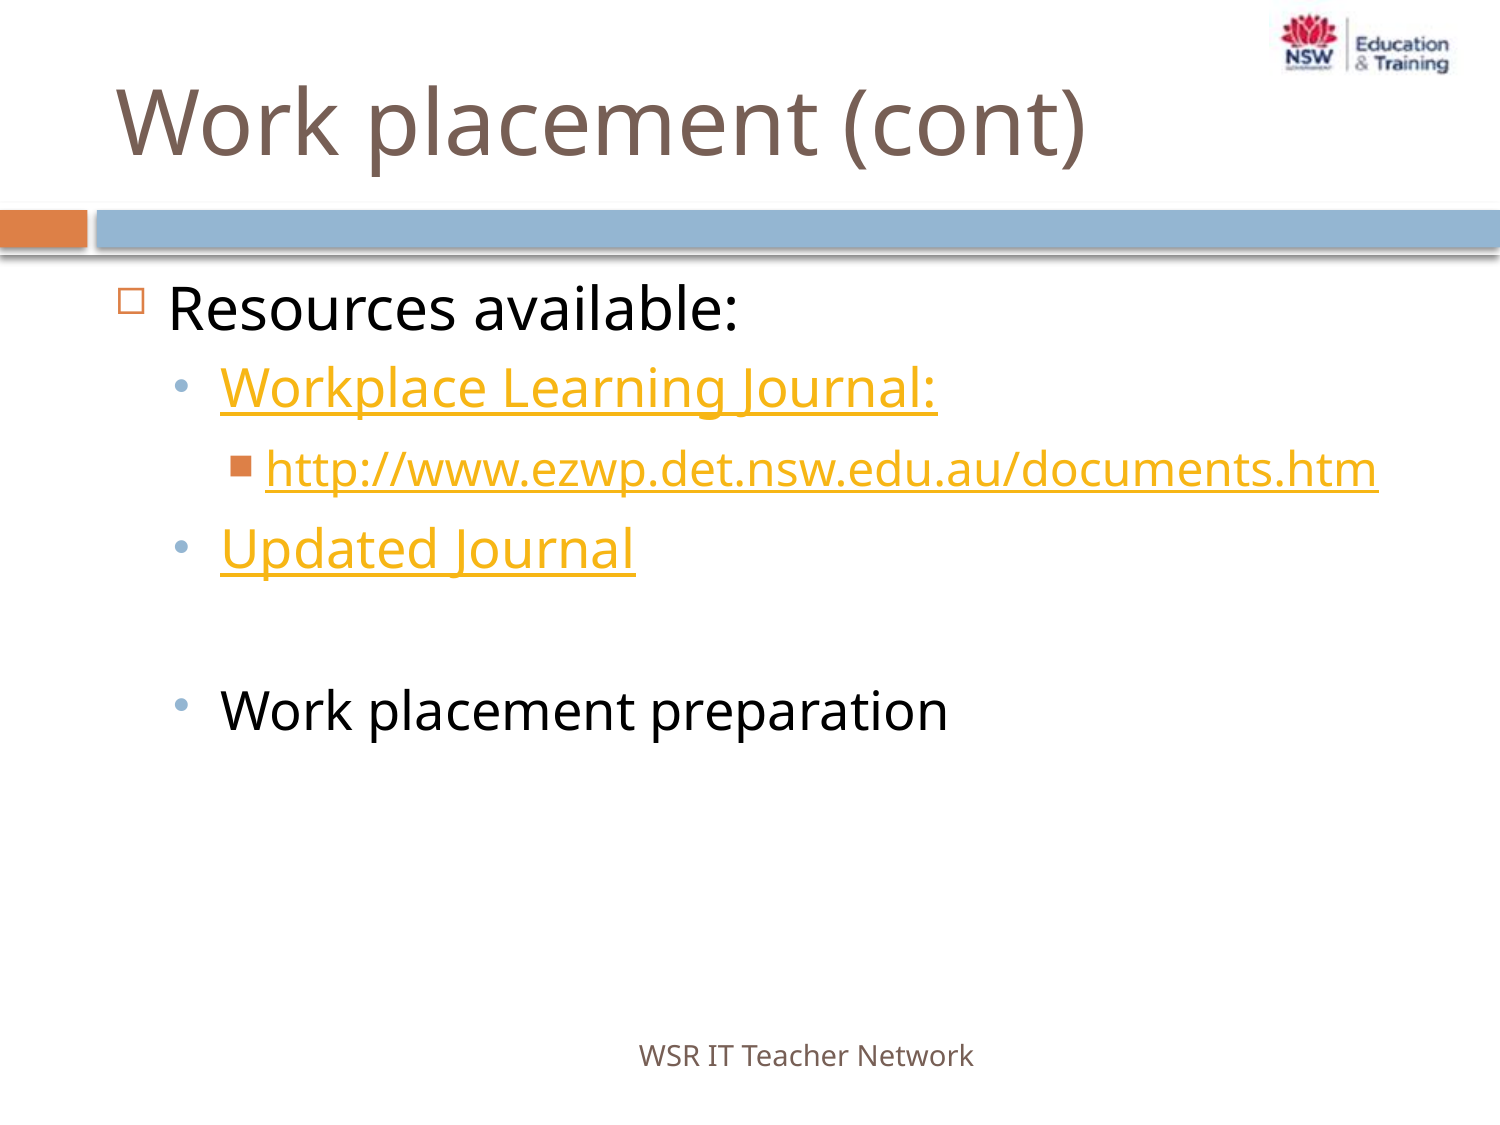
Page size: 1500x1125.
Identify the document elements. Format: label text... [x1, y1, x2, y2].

list Resources available: Workplace Learning Journal: http://www.ezwp.det.nsw.edu.au/documents.htm Updated Journal Work placement preparation [100, 262, 1438, 1000]
title Work placement (cont) [100, 37, 1438, 200]
footer WSR IT Teacher Network [99, 1024, 990, 1085]
picture [1269, 0, 1464, 88]
